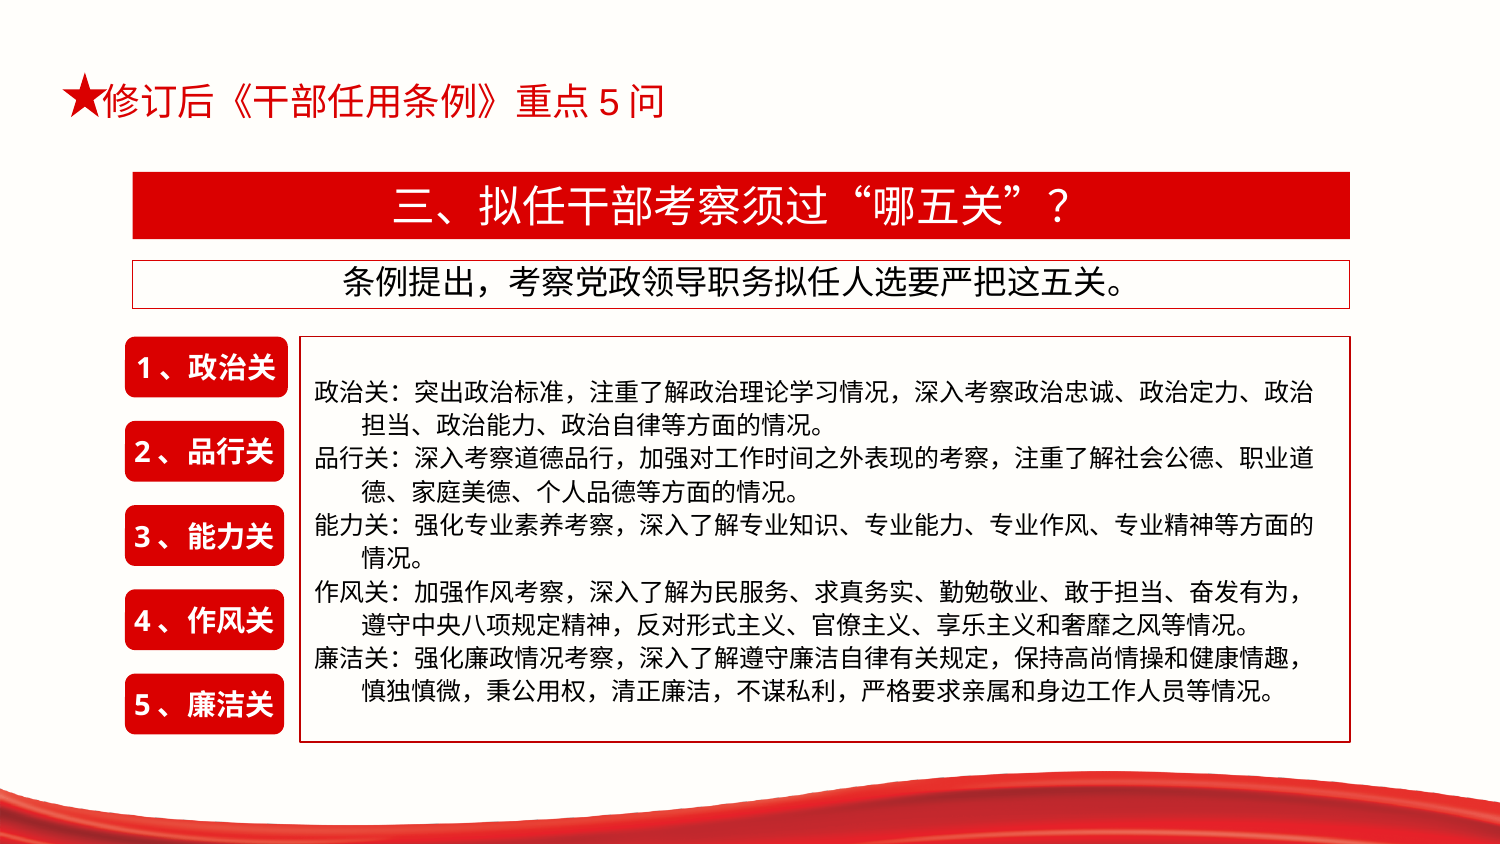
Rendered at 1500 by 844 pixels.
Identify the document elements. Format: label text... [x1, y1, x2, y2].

text_box 5、廉洁关 [124, 673, 285, 735]
text_box 1、政治关 [124, 336, 288, 398]
picture [0, 771, 1500, 844]
text_box 3、能力关 [124, 505, 285, 566]
text_box 条例提出，考察党政领导职务拟任人选要严把这五关。 [132, 260, 1350, 309]
text_box 2、品行关 [124, 420, 285, 482]
text_box 4、作风关 [124, 589, 285, 651]
text_box 三、拟任干部考察须过“哪五关”？ [132, 171, 1350, 240]
text_box 政治关：突出政治标准，注重了解政治理论学习情况，深入考察政治忠诚、政治定力、政治担当、政治能力、政治自律等方面的情况。 品行关：深入考察道德品行，加强对工作时间之外表现的考察，注重了解社会公德、职业道德、家庭美德、个人品德等方面的情况。 能力关：强化专业素养考察，深入了解专业知识、专业能力、专业作风、专业精神等方面的情况。 作风关：加强作风考察，深入了解为民服务、求真务实、勤勉敬业、敢于担当、奋发有为，遵守中央八项规定精神，反对形式主义、官僚主义、享乐主义和奢靡之风等情况。 廉洁关：强化廉政情况考察，深入了解遵守廉洁自律有关规定，保持高尚情操和健康情趣，慎独慎微，秉公用权，清正廉洁，不谋私利，严格要求亲属和身边工作人员等情况。 [299, 336, 1350, 742]
